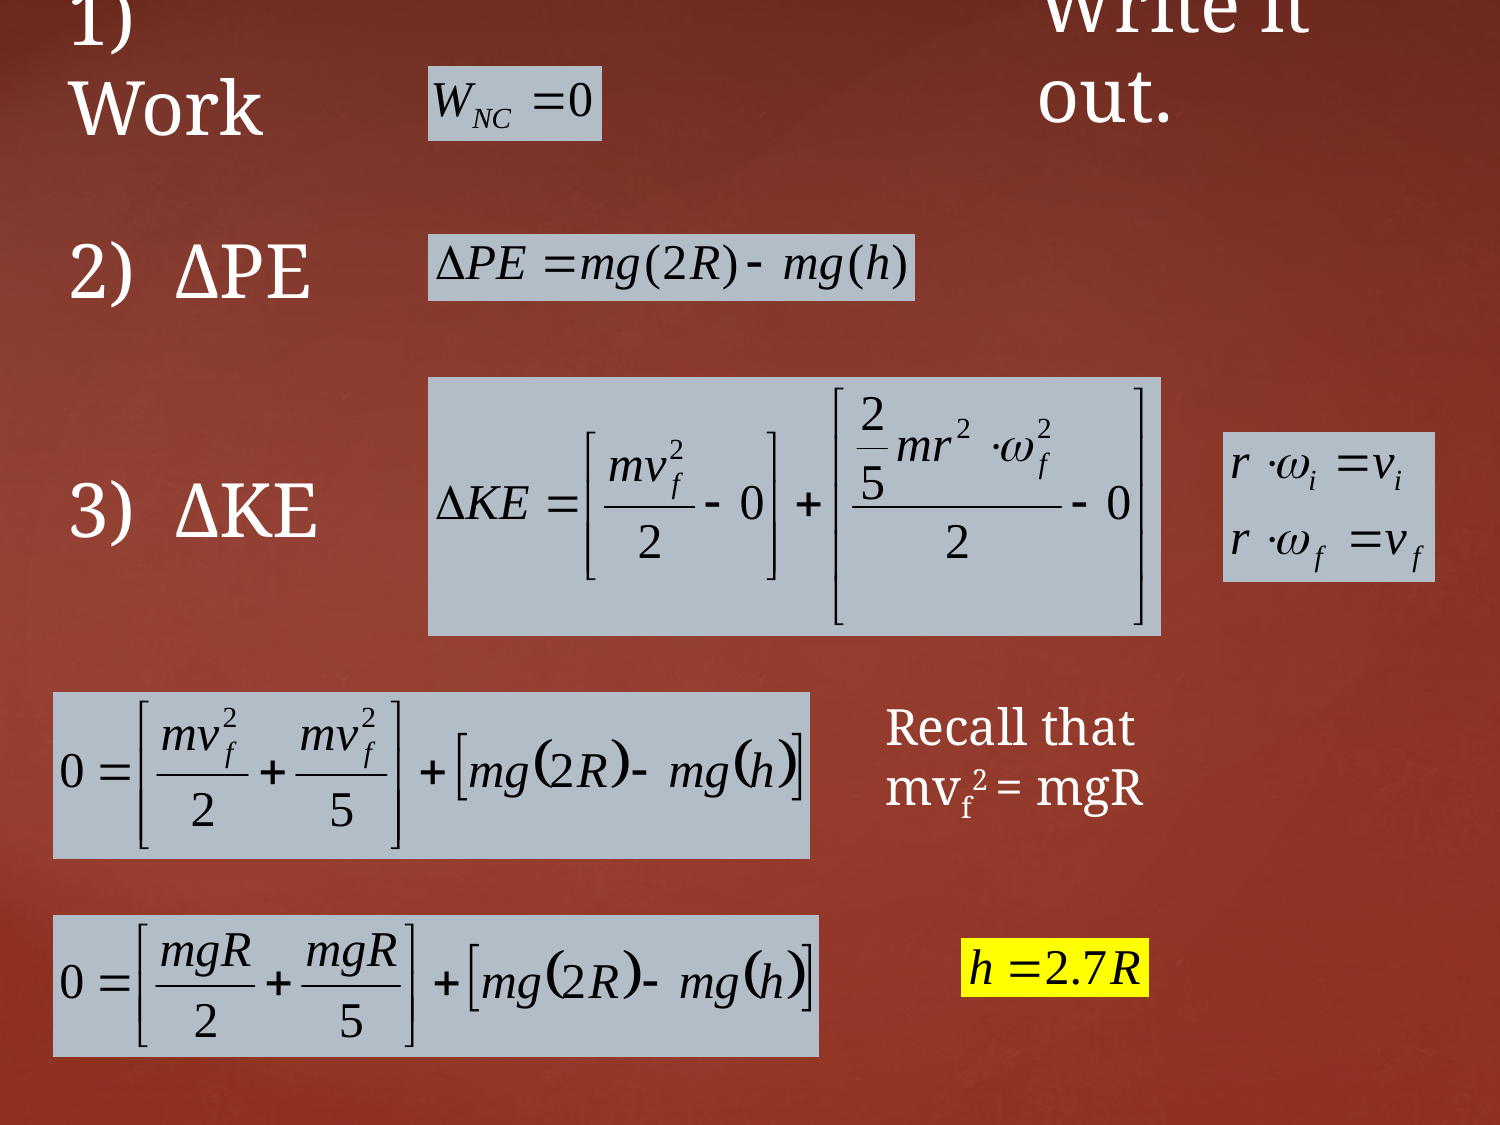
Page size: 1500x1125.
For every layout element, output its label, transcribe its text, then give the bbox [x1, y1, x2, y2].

text_box Write it out. [1021, 37, 1420, 145]
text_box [52, 691, 1178, 860]
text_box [51, 914, 820, 1058]
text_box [960, 937, 1150, 998]
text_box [51, 213, 916, 322]
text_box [52, 376, 1436, 637]
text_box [51, 49, 603, 158]
